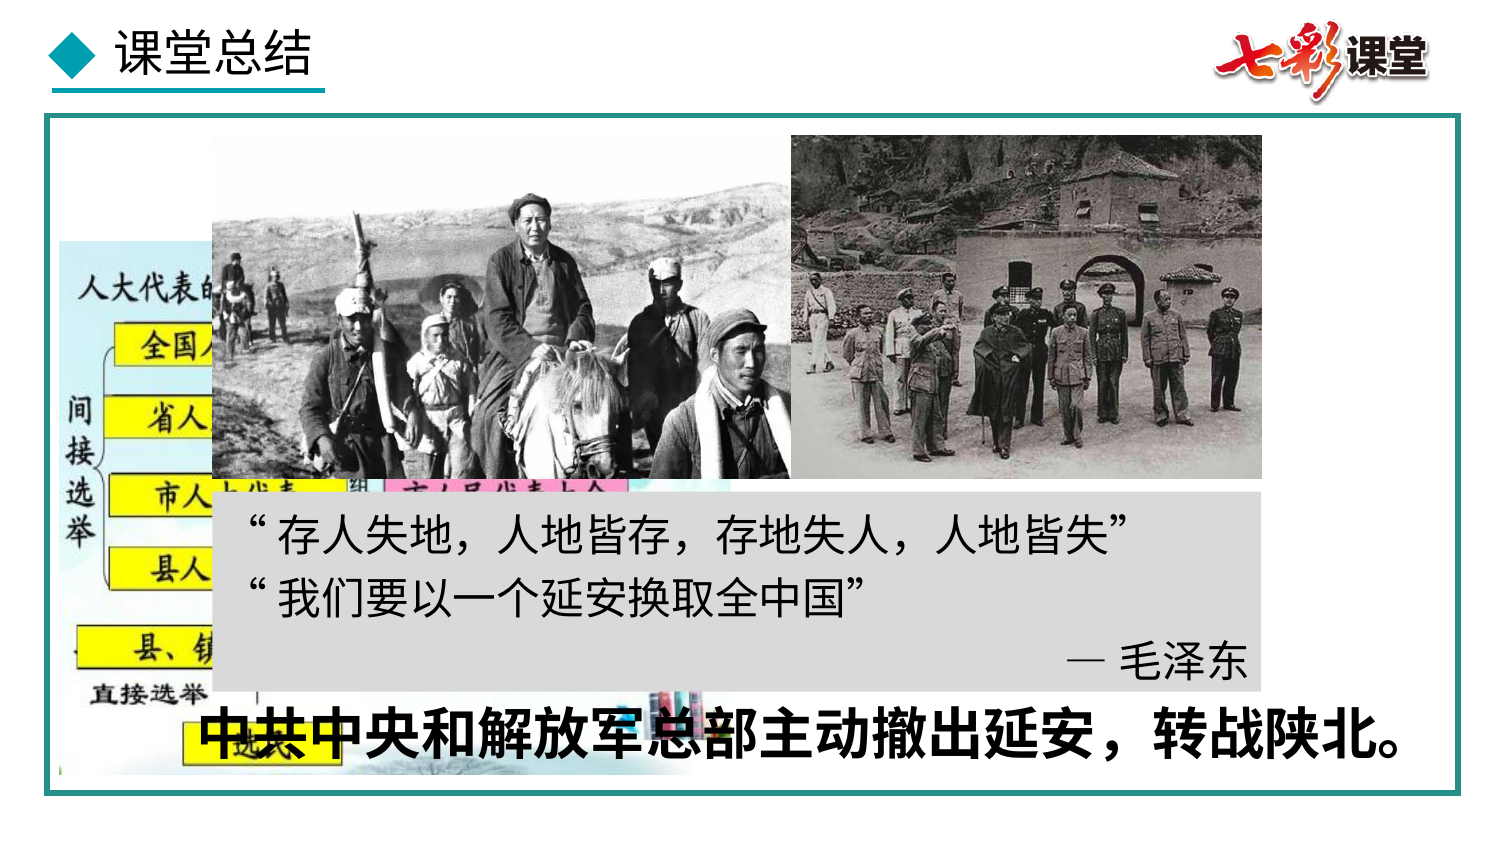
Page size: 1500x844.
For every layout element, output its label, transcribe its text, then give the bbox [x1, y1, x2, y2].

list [58, 240, 732, 775]
picture [211, 134, 1262, 480]
text_box “存人失地，人地皆存，存地失人，人地皆失” “我们要以一个延安换取全中国” —毛泽东 [732, 491, 1262, 692]
text_box 中共中央和解放军总部主动撤出延安，转战陕北。 [732, 692, 1396, 772]
picture [1210, 15, 1434, 106]
